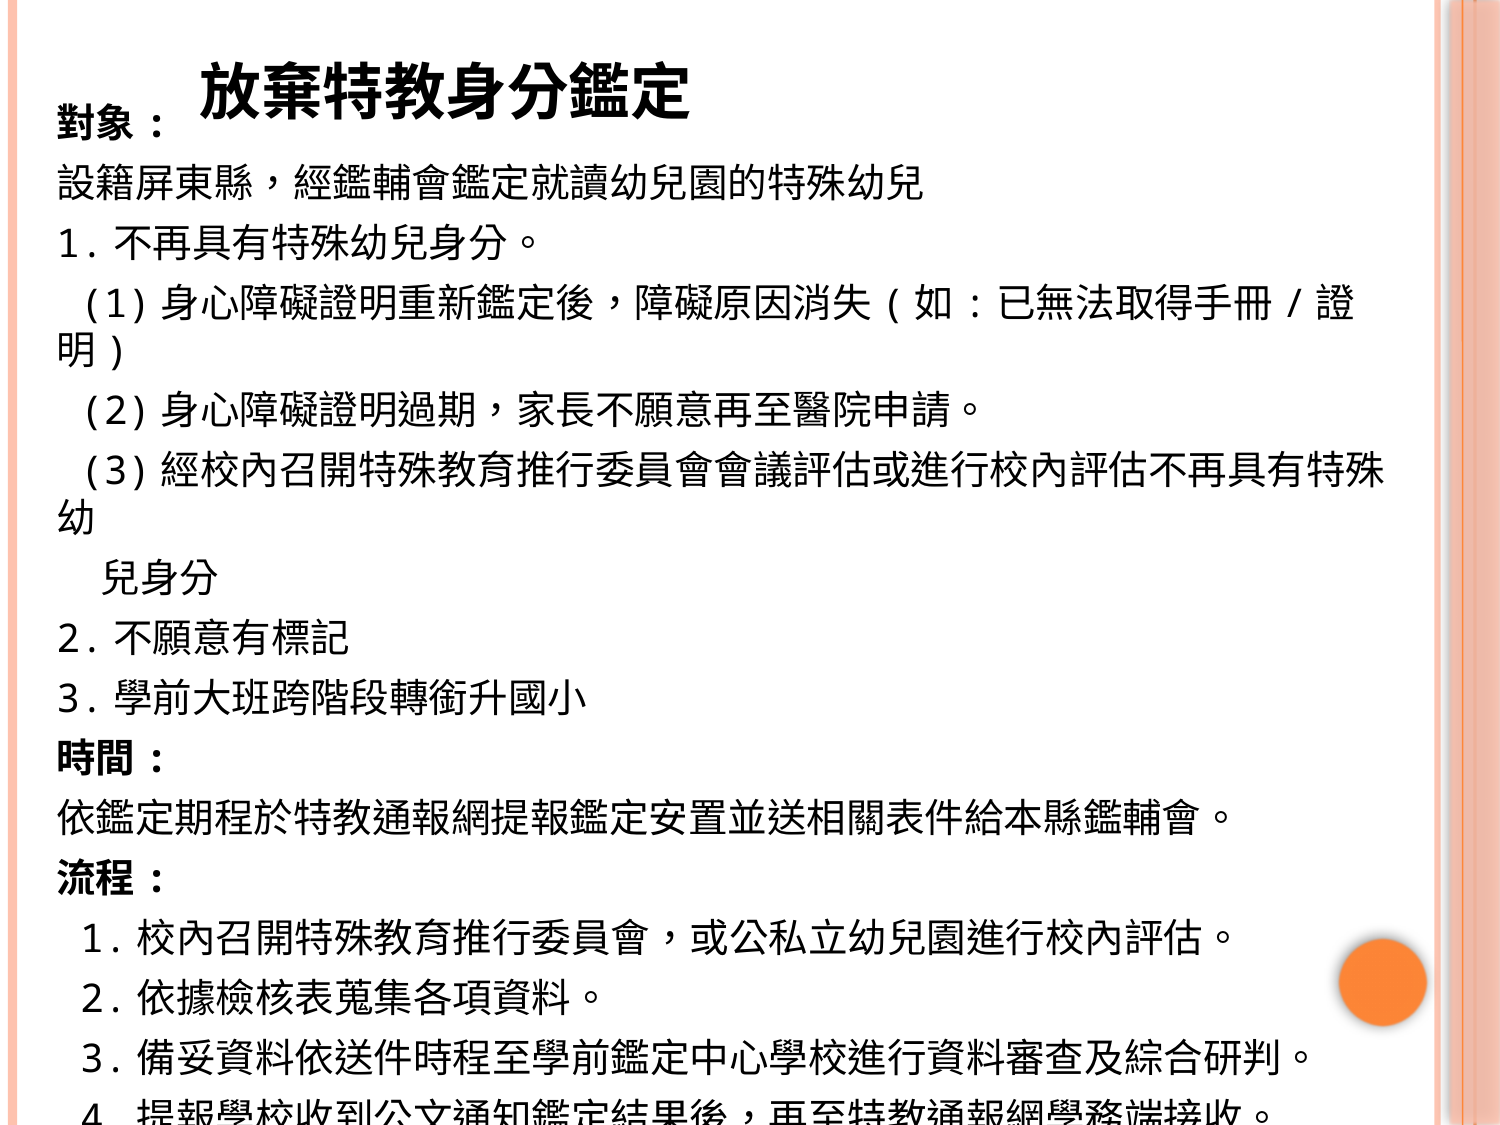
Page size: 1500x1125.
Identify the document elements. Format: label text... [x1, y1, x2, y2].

title 放棄特教身分鑑定 [75, 45, 1300, 90]
list 對象: 設籍屏東縣，經鑑輔會鑑定就讀幼兒園的特殊幼兒 1.不再具有特殊幼兒身分。 (1)身心障礙證明重新鑑定後，障礙原因消失(如:已無法取得手冊/證明) (2)身心障礙證明過期，家長不願意再至醫院申請。 (3)經校內召開特殊教育推行委員會會議評估或進行校內評估不再具有特殊幼 兒身分 2.不願意有標記 3.學前大班跨階段轉銜升國小 時間: 依鑑定期程於特教通報網提報鑑定安置並送相關表件給本縣鑑輔會。 流程: 1.校內召開特殊教育推行委員會，或公私立幼兒園進行校內評估。 2.依據檢核表蒐集各項資料。 3.備妥資料依送件時程至學前鑑定中心學校進行資料審查及綜合研判。 4.提報學校收到公文通知鑑定結果後，再至特教通報網學務端接收。 [41, 90, 1424, 1062]
